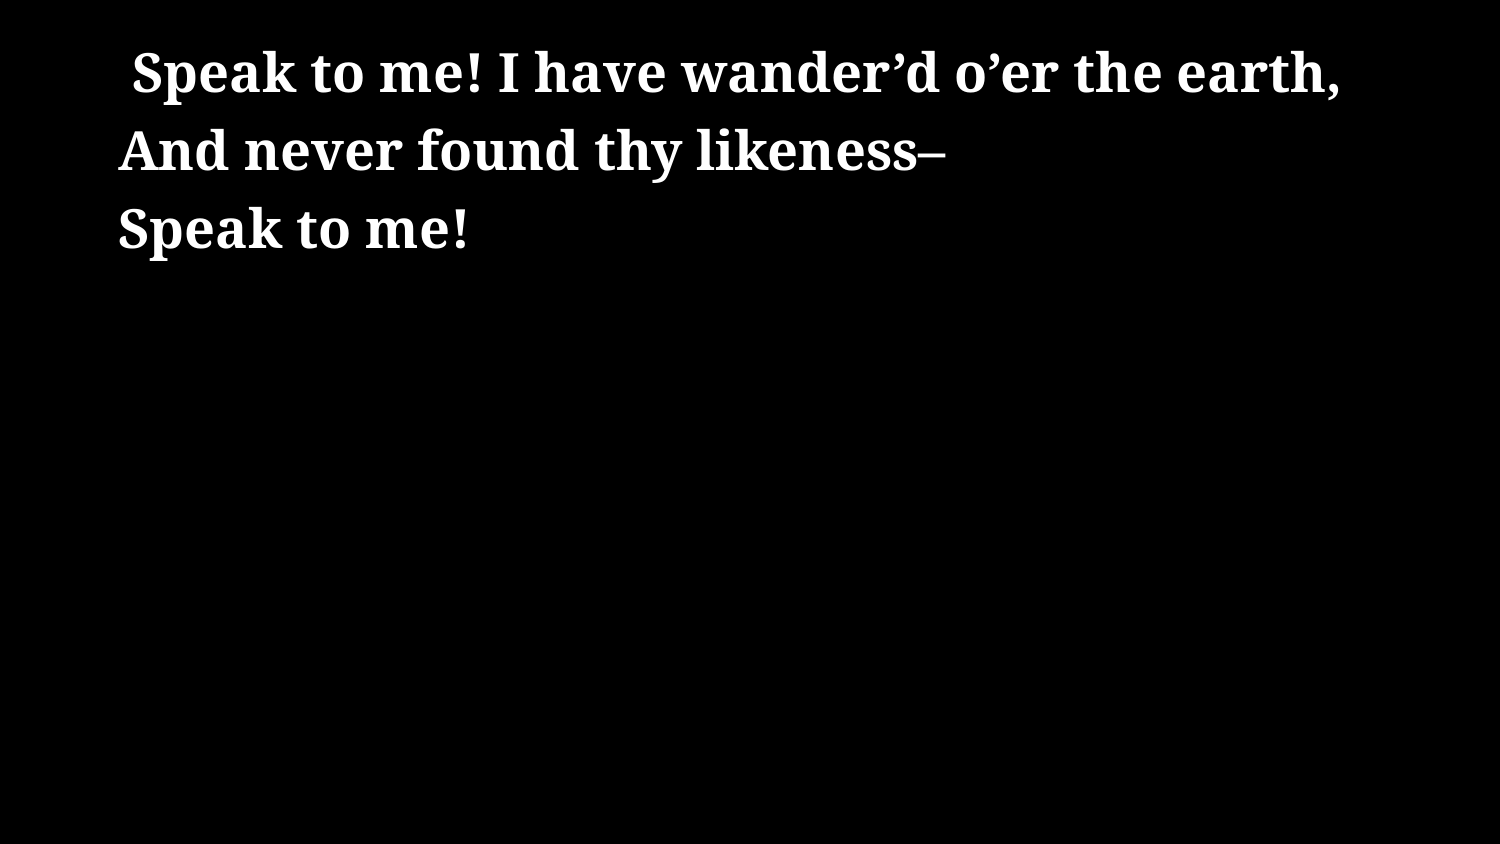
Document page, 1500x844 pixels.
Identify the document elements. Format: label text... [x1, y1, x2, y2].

title Speak to me! I have wander’d o’er the earth, And never found thy likeness– Speak to me! [103, 17, 1397, 299]
